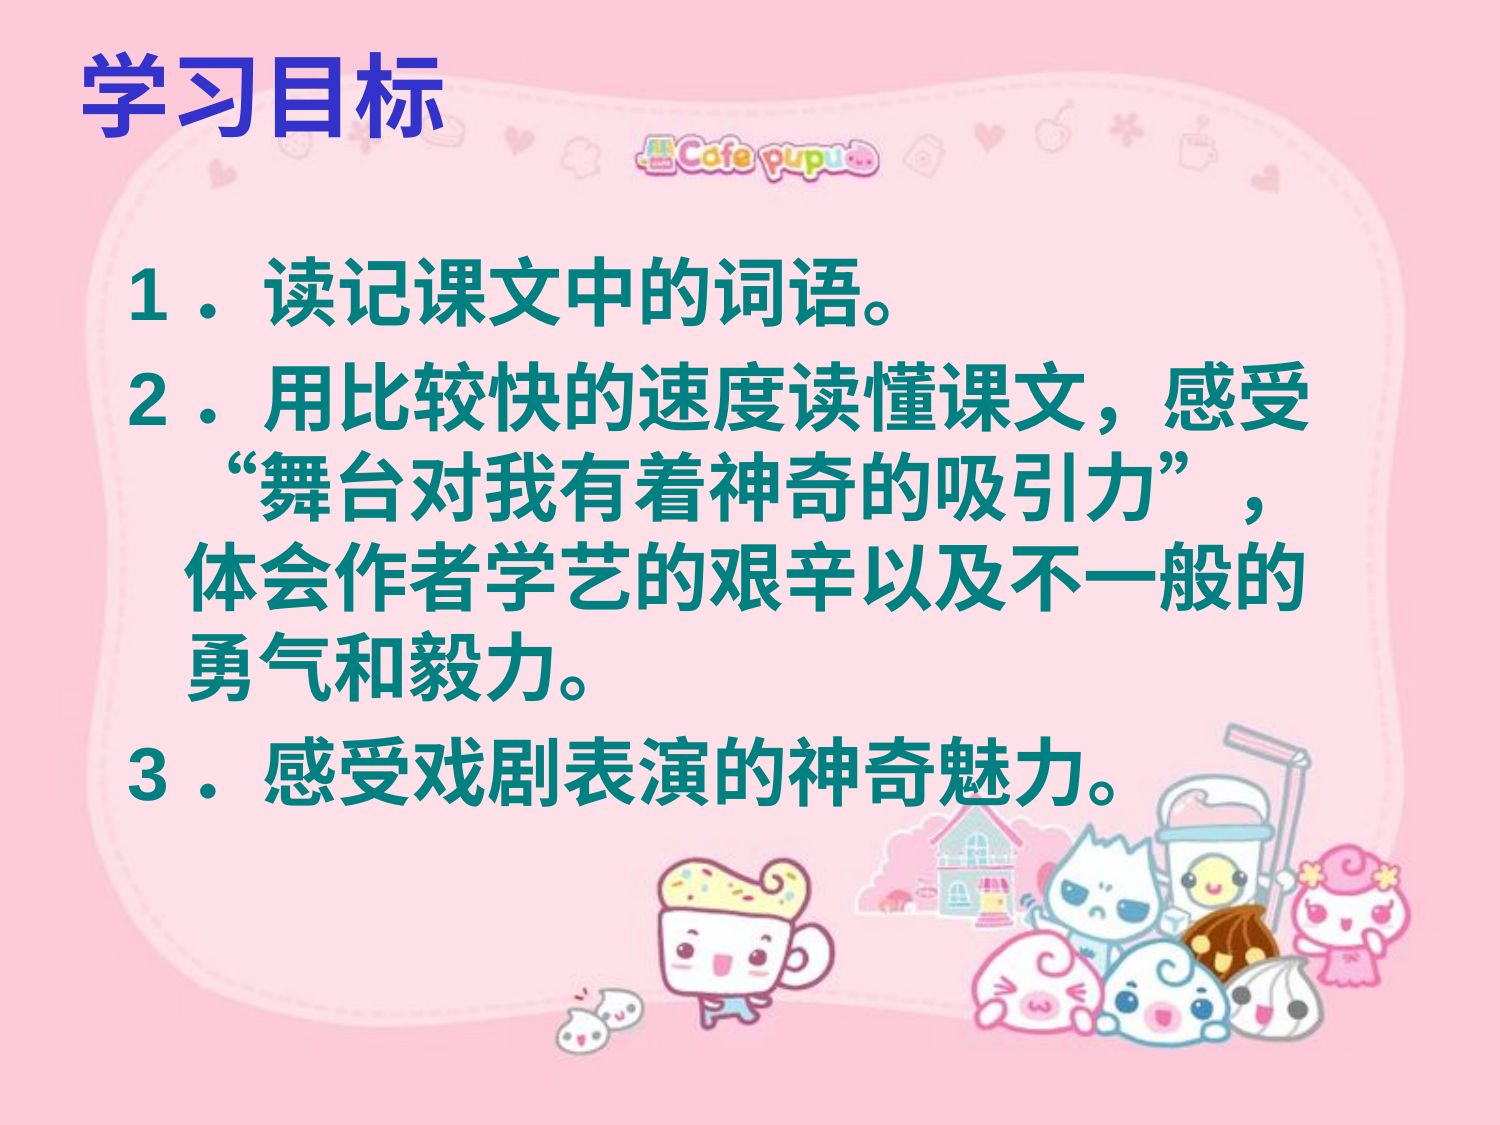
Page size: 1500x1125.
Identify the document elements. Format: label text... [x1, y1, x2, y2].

picture [0, 0, 1500, 1125]
title 学习目标 [0, 0, 525, 188]
list 1．读记课文中的词语。 2．用比较快的速度读懂课文，感受“舞台对我有着神奇的吸引力”，体会作者学艺的艰辛以及不一般的勇气和毅力。 3．感受戏剧表演的神奇魅力。 [112, 237, 1363, 738]
